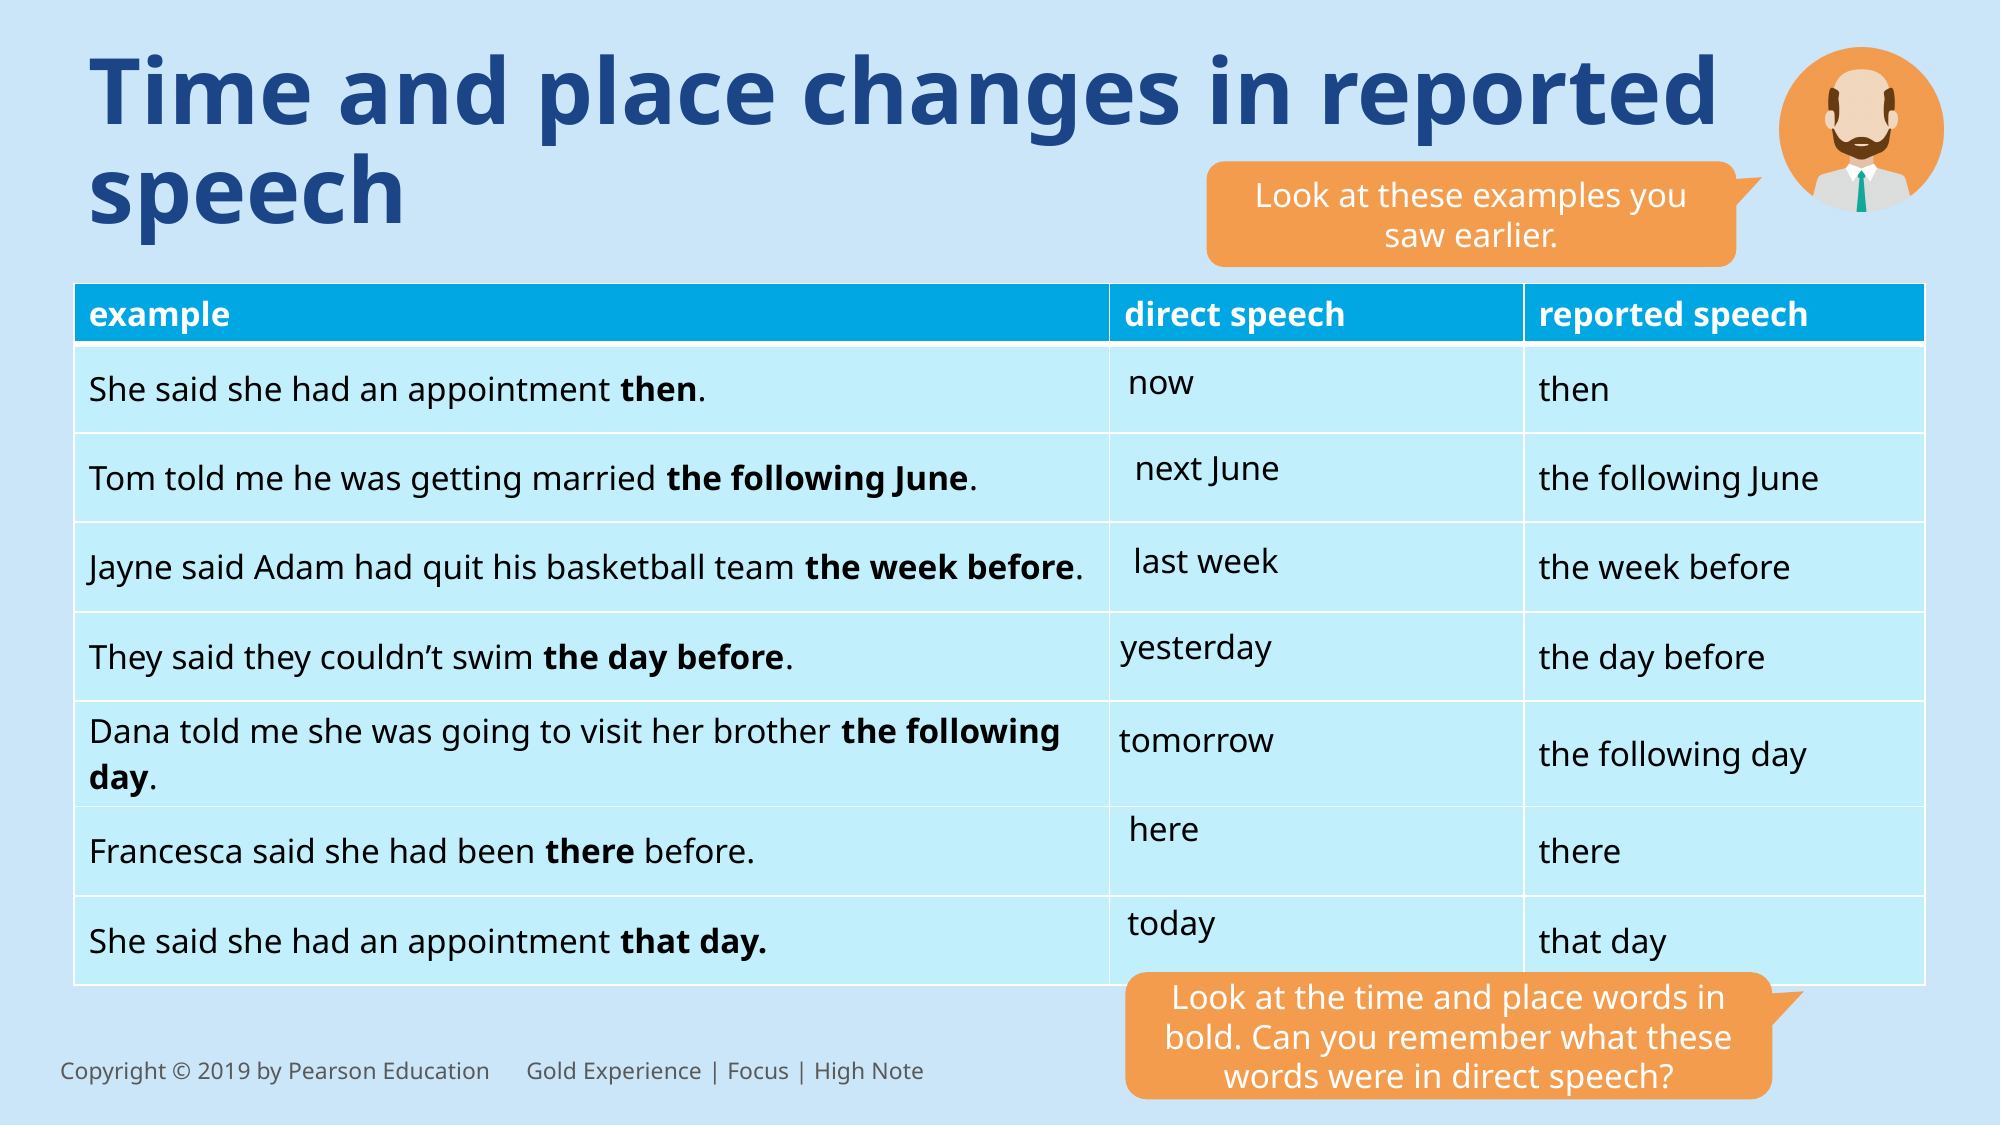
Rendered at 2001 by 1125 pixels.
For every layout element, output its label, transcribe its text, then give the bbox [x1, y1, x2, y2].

table_cell [1110, 347, 1523, 432]
table_cell the following day [1525, 702, 1924, 806]
table_cell [1110, 523, 1523, 611]
text_box today [1112, 894, 1239, 950]
table_header example [75, 284, 1109, 341]
text_box last week [1118, 532, 1294, 588]
text_box next June [1119, 439, 1296, 495]
text_box now [1113, 353, 1218, 409]
table_header direct speech [1110, 284, 1523, 341]
table_cell They said they couldn’t swim the day before. [75, 613, 1109, 700]
text_box Look at the time and place words in bold. Can you remember what these words were in direct speech? [1123, 970, 1806, 1102]
table_cell [1110, 434, 1523, 521]
table_cell She said she had an appointment then. [75, 347, 1109, 432]
table_cell the following June [1525, 434, 1924, 521]
table_cell [1110, 702, 1523, 806]
text_box Look at these examples you saw earlier. [1204, 159, 1765, 270]
table_cell the day before [1525, 613, 1924, 700]
text_box yesterday [1105, 618, 1305, 674]
table_cell Francesca said she had been there before. [75, 807, 1109, 895]
table_cell the week before [1525, 523, 1924, 611]
text_box tomorrow [1104, 711, 1298, 767]
table_cell that day [1525, 897, 1924, 984]
picture [1779, 47, 1944, 212]
table_cell then [1525, 347, 1924, 432]
table_cell Jayne said Adam had quit his basketball team the week before. [75, 523, 1109, 611]
table_cell Tom told me he was getting married the following June. [75, 434, 1109, 521]
table_cell [1110, 897, 1523, 984]
table_cell Dana told me she was going to visit her brother the following day. [75, 702, 1109, 806]
table_cell She said she had an appointment that day. [75, 897, 1109, 984]
table_cell there [1525, 807, 1924, 895]
table_header reported speech [1525, 284, 1924, 341]
title Time and place changes in reported speech [73, 37, 1944, 253]
table_cell [1110, 807, 1523, 895]
text_box here [1113, 800, 1224, 856]
table_cell [1110, 613, 1523, 700]
footer Copyright © 2019 by Pearson Education Gold Experience | Focus | High Note [45, 1040, 1084, 1101]
